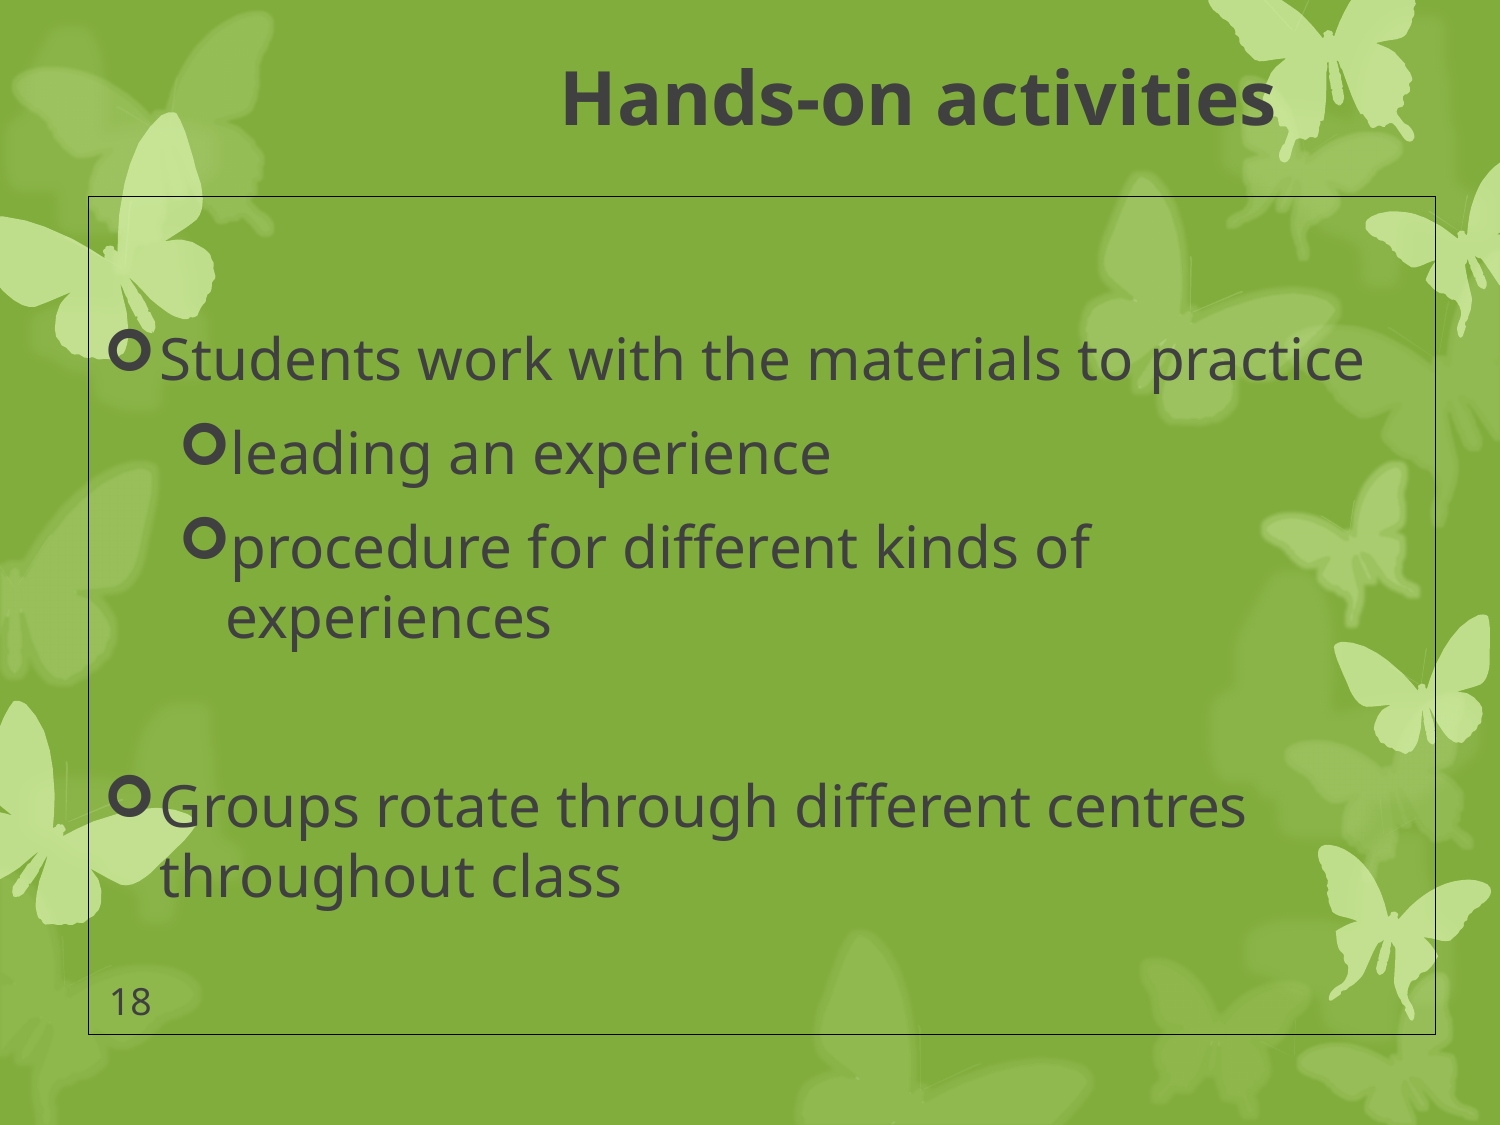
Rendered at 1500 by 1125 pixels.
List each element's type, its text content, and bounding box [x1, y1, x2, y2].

title Hands-on activities [123, 19, 1293, 171]
list Students work with the materials to practice leading an experience procedure for different kinds of experiences Groups rotate through different centres throughout class [88, 196, 1436, 1035]
slide_number 18 [93, 976, 194, 1037]
